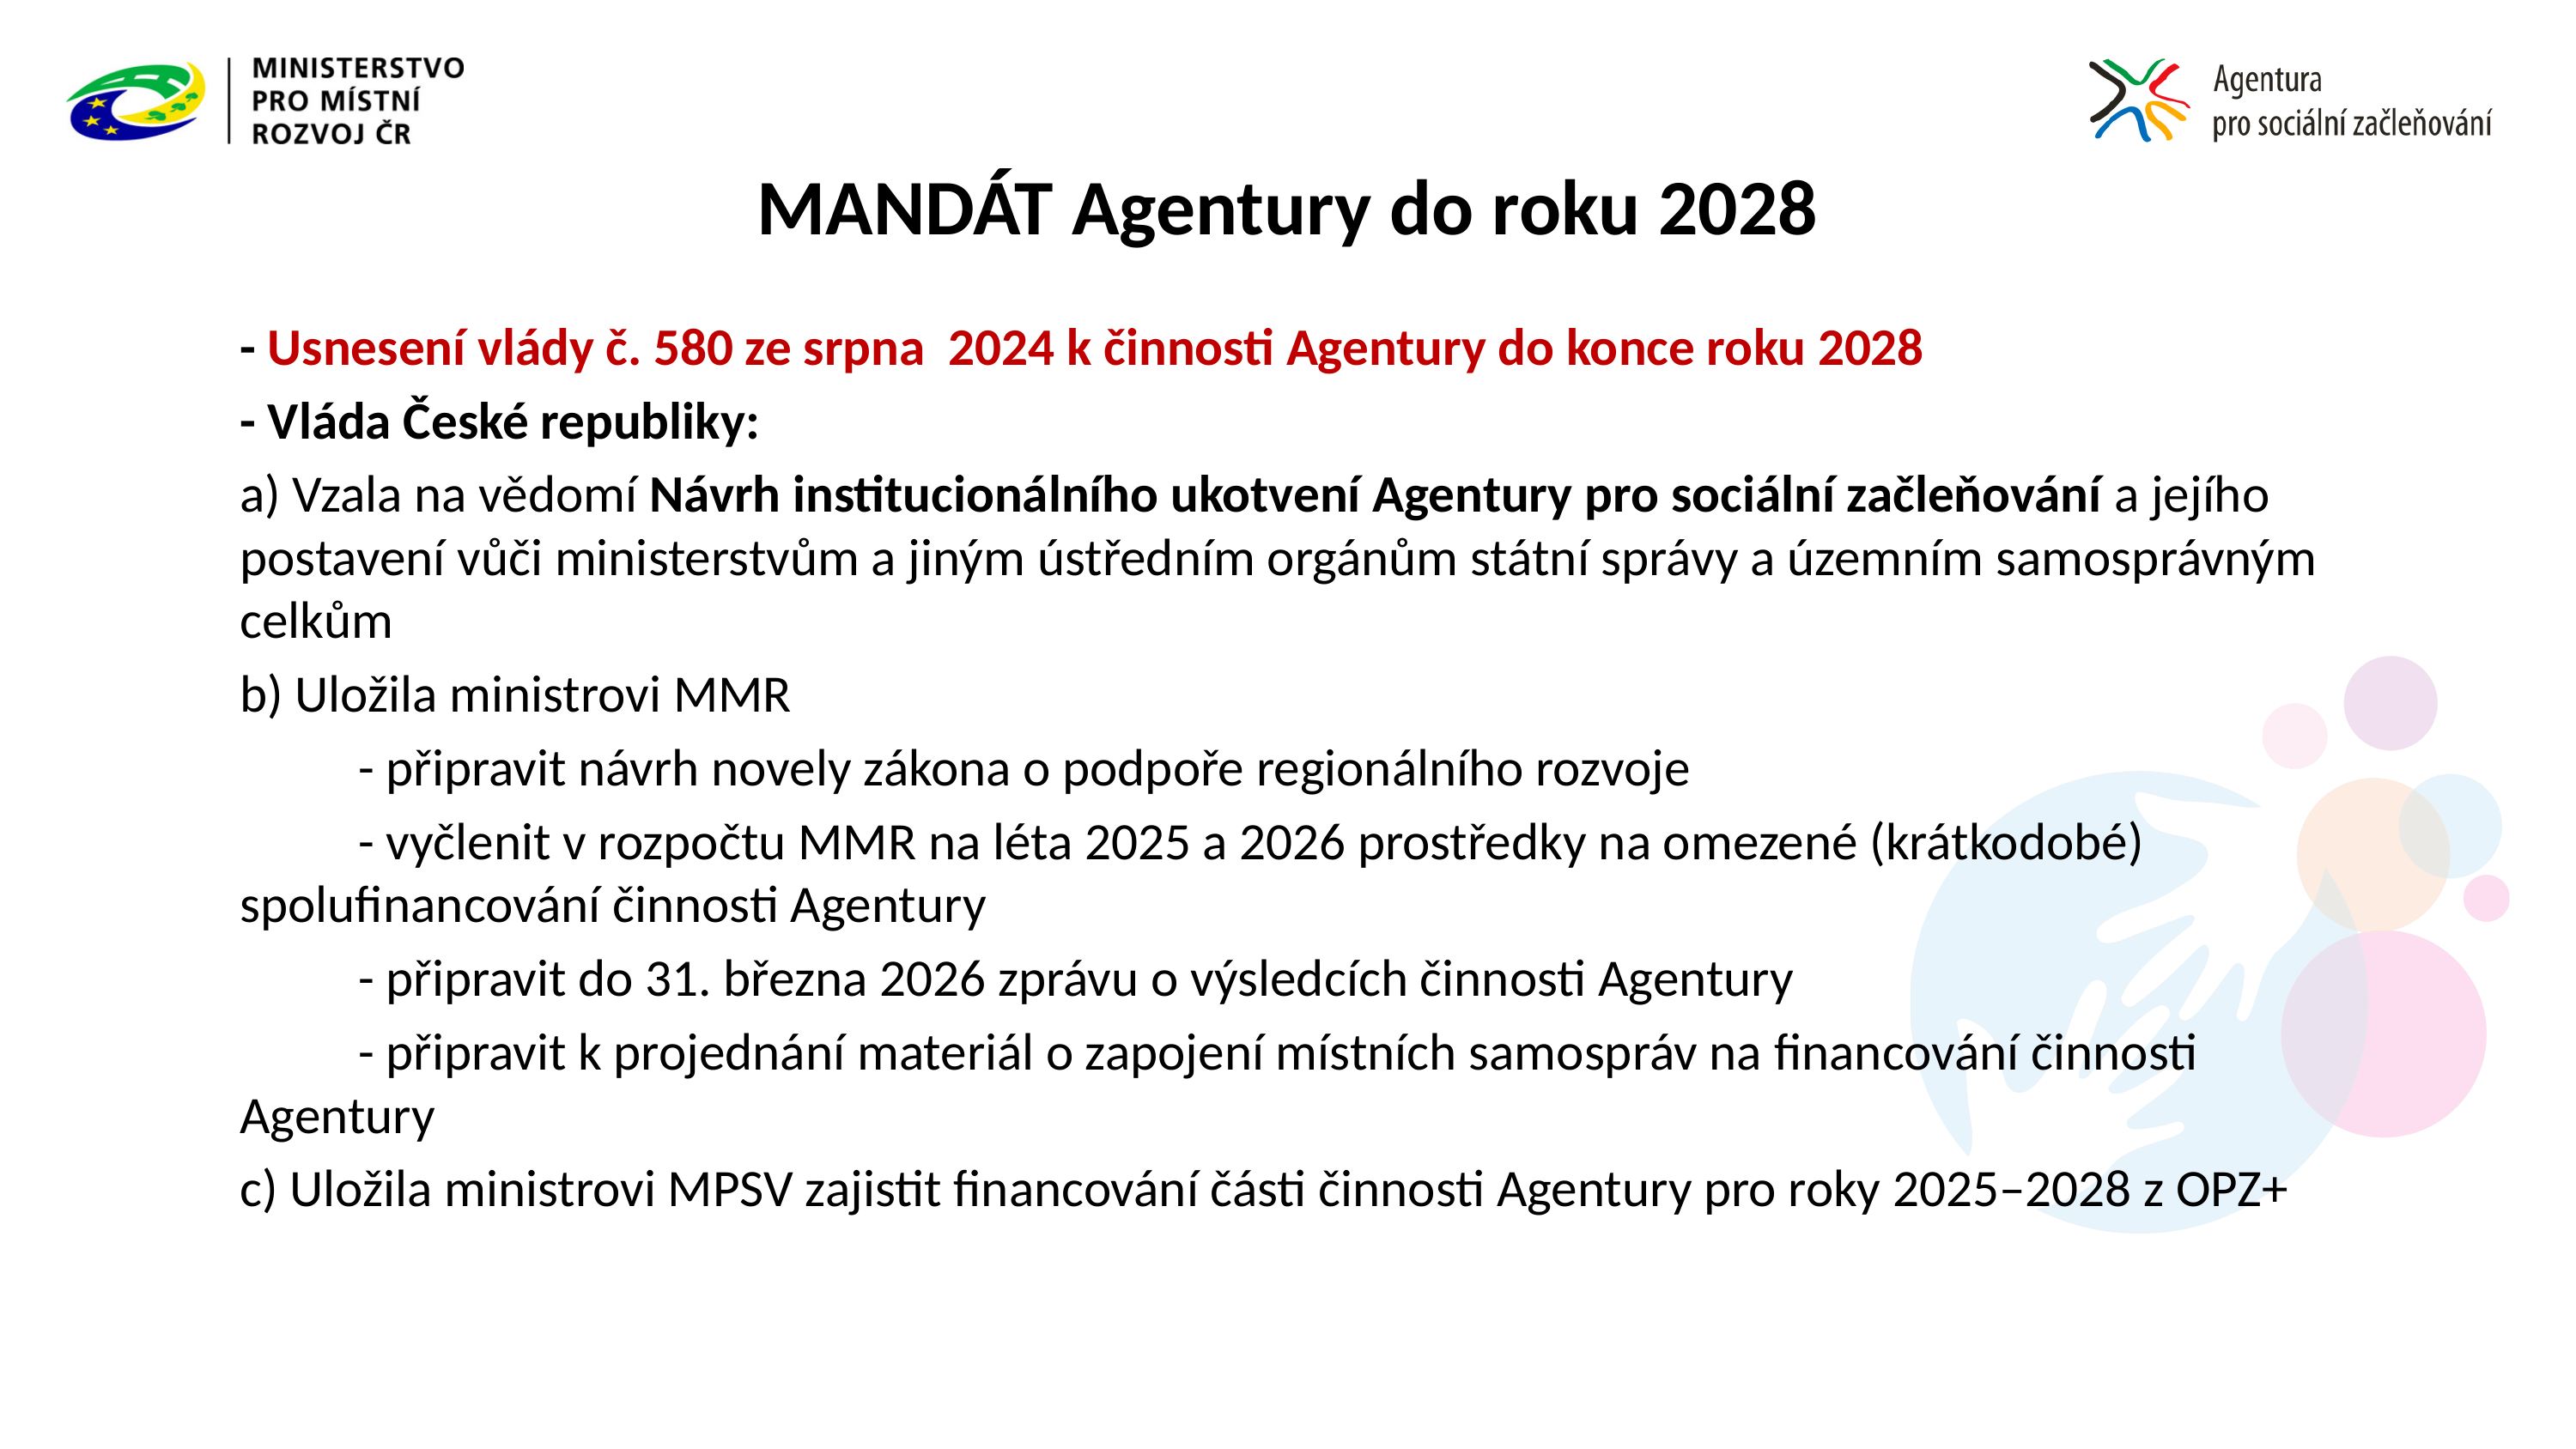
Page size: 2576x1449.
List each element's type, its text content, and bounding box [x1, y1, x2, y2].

list - Usnesení vlády č. 580 ze srpna 2024 k činnosti Agentury do konce roku 2028 - Vláda České republiky: a) Vzala na vědomí Návrh institucionálního ukotvení Agentury pro sociální začleňování a jejího postavení vůči ministerstvům a jiným ústředním orgánům státní správy a územním samosprávným celkům b) Uložila ministrovi MMR - připravit návrh novely zákona o podpoře regionálního rozvoje - vyčlenit v rozpočtu MMR na léta 2025 a 2026 prostředky na omezené (krátkodobé) spolufinancování činnosti Agentury - připravit do 31. března 2026 zprávu o výsledcích činnosti Agentury - připravit k projednání materiál o zapojení místních samospráv na financování činnosti Agentury c) Uložila ministrovi MPSV zajistit financování části činnosti Agentury pro roky 2025–2028 z OPZ+ [227, 306, 2349, 1268]
title MANDÁT Agentury do roku 2028 [448, 100, 2128, 306]
picture [66, 58, 464, 144]
picture [2071, 40, 2510, 161]
